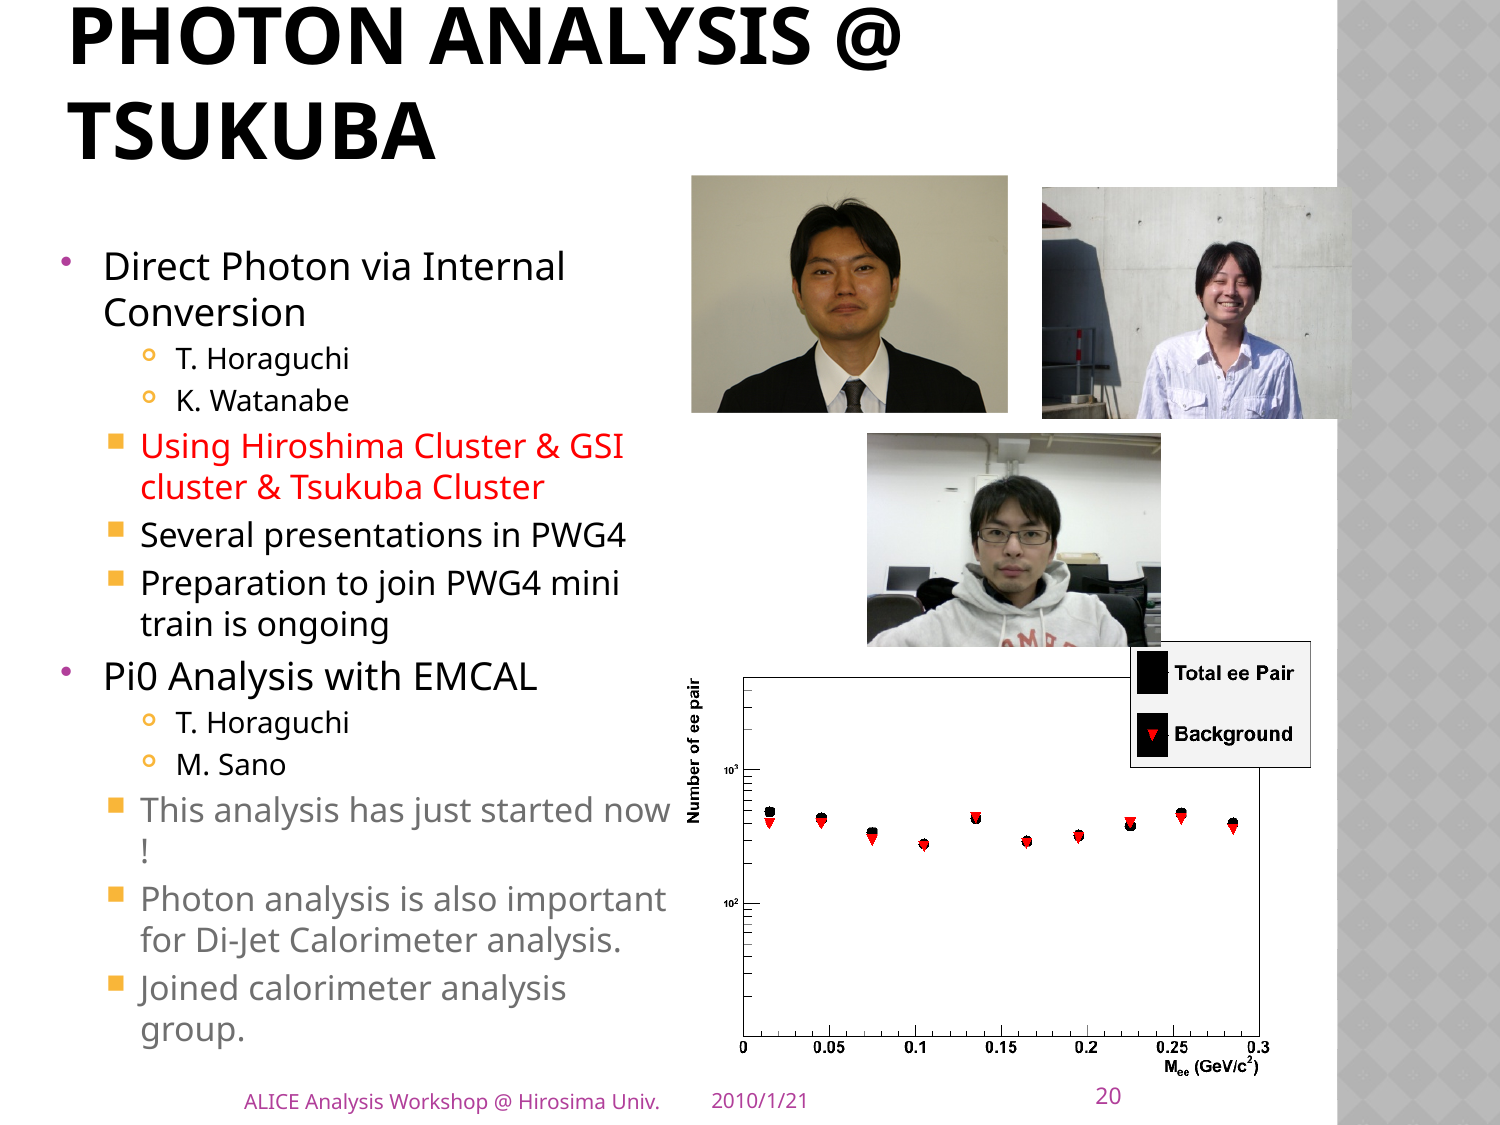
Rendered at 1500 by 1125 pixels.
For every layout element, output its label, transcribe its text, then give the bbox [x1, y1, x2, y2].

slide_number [696, 1091, 1025, 1113]
list Direct Photon via Internal Conversion T. Horaguchi K. Watanabe Using Hiroshima Cluster & GSI cluster & Tsukuba Cluster Several presentations in PWG4 Preparation to join PWG4 mini train is ongoing Pi0 Analysis with EMCAL T. Horaguchi M. Sano This analysis has just started now ! Photon analysis is also important for Di-Jet Calorimeter analysis. Joined calorimeter analysis group. [46, 234, 692, 1067]
picture [690, 175, 1009, 414]
footer ALICE Analysis Workshop @ Hirosima Univ. [75, 1075, 675, 1114]
slide_number 20 [1025, 1091, 1122, 1113]
picture [866, 433, 1161, 648]
picture [679, 632, 1324, 1082]
title Photon Analysis @ Tsukuba [58, 35, 1247, 176]
picture [1042, 187, 1352, 420]
